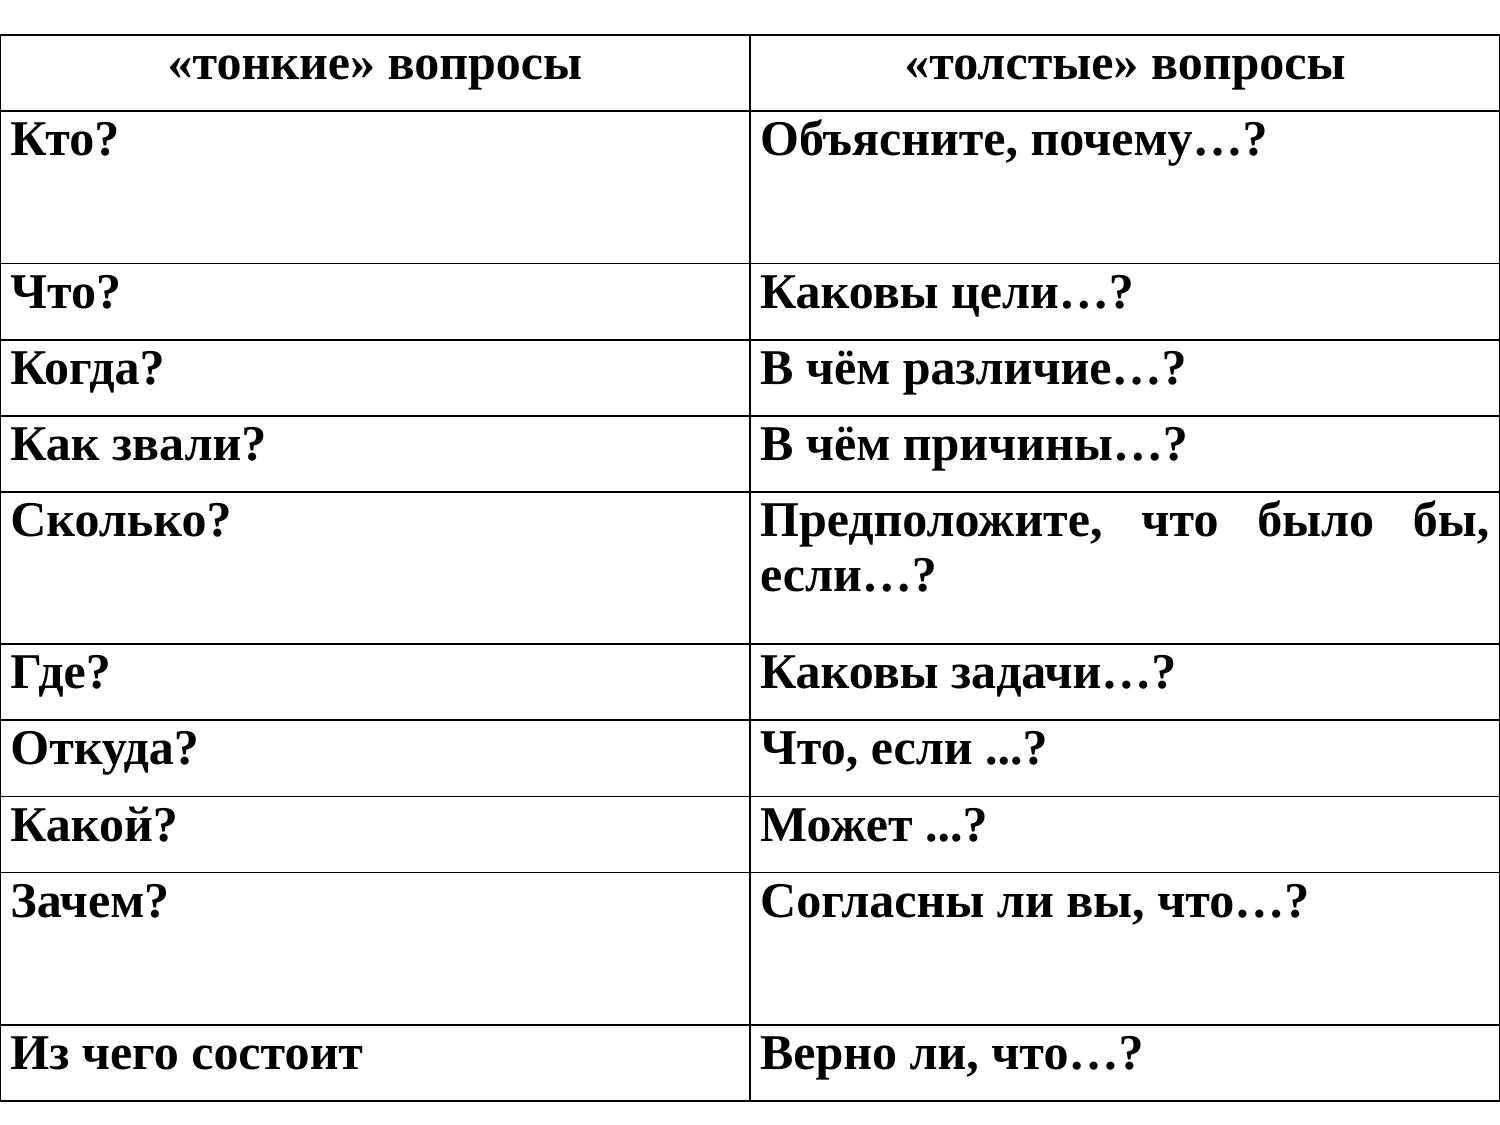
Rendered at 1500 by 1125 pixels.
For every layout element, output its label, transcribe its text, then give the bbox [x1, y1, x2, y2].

table_cell Каковы задачи…? [751, 645, 1499, 719]
table_cell Что, если ...? [751, 721, 1499, 796]
table_cell Верно ли, что…? [751, 1026, 1499, 1100]
table_cell Сколько? [1, 493, 749, 643]
table_header «толстые» вопросы [751, 36, 1499, 110]
table_cell Кто? [1, 112, 749, 263]
table_cell Согласны ли вы, что…? [751, 873, 1499, 1024]
table_cell В чём причины…? [751, 417, 1499, 491]
table_cell В чём различие…? [751, 341, 1499, 415]
table_header «тонкие» вопросы [1, 36, 749, 110]
table_cell Каковы цели…? [751, 264, 1499, 339]
table_cell Что? [1, 264, 749, 339]
table_cell Откуда? [1, 721, 749, 796]
table_cell Какой? [1, 797, 749, 872]
table_cell Зачем? [1, 873, 749, 1024]
table_cell Объясните, почему…? [751, 112, 1499, 263]
table_cell Может ...? [751, 797, 1499, 872]
table_cell Из чего состоит [1, 1026, 749, 1100]
table_cell Предположите, что было бы, если…? [751, 493, 1499, 643]
table_cell Как звали? [1, 417, 749, 491]
table_cell Когда? [1, 341, 749, 415]
table_cell Где? [1, 645, 749, 719]
